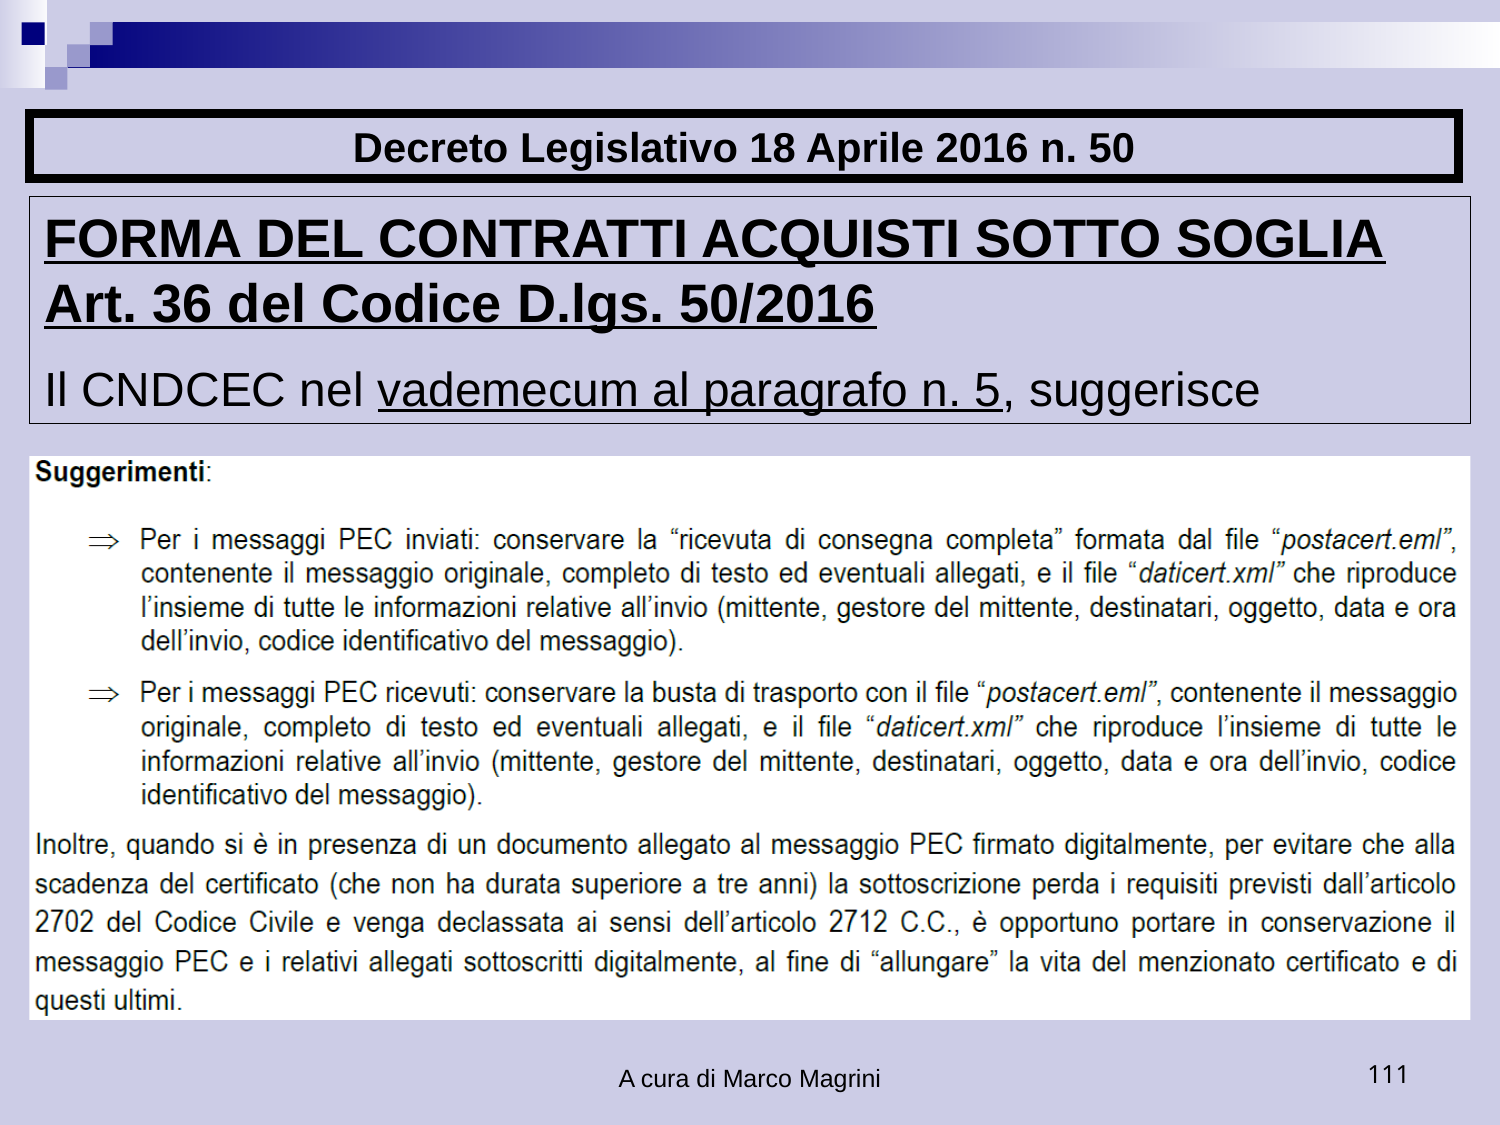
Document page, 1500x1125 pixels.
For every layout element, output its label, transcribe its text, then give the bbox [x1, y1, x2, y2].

slide_number 111 [1074, 1028, 1425, 1100]
text_box FORMA DEL CONTRATTI ACQUISTI SOTTO SOGLIA Art. 36 del Codice D.lgs. 50/2016 Il CNDCEC nel vademecum al paragrafo n. 5, suggerisce [29, 196, 1471, 424]
footer A cura di Marco Magrini [512, 1028, 988, 1100]
text_box Decreto Legislativo 18 Aprile 2016 n. 50 [29, 113, 1459, 179]
picture [29, 455, 1471, 1021]
